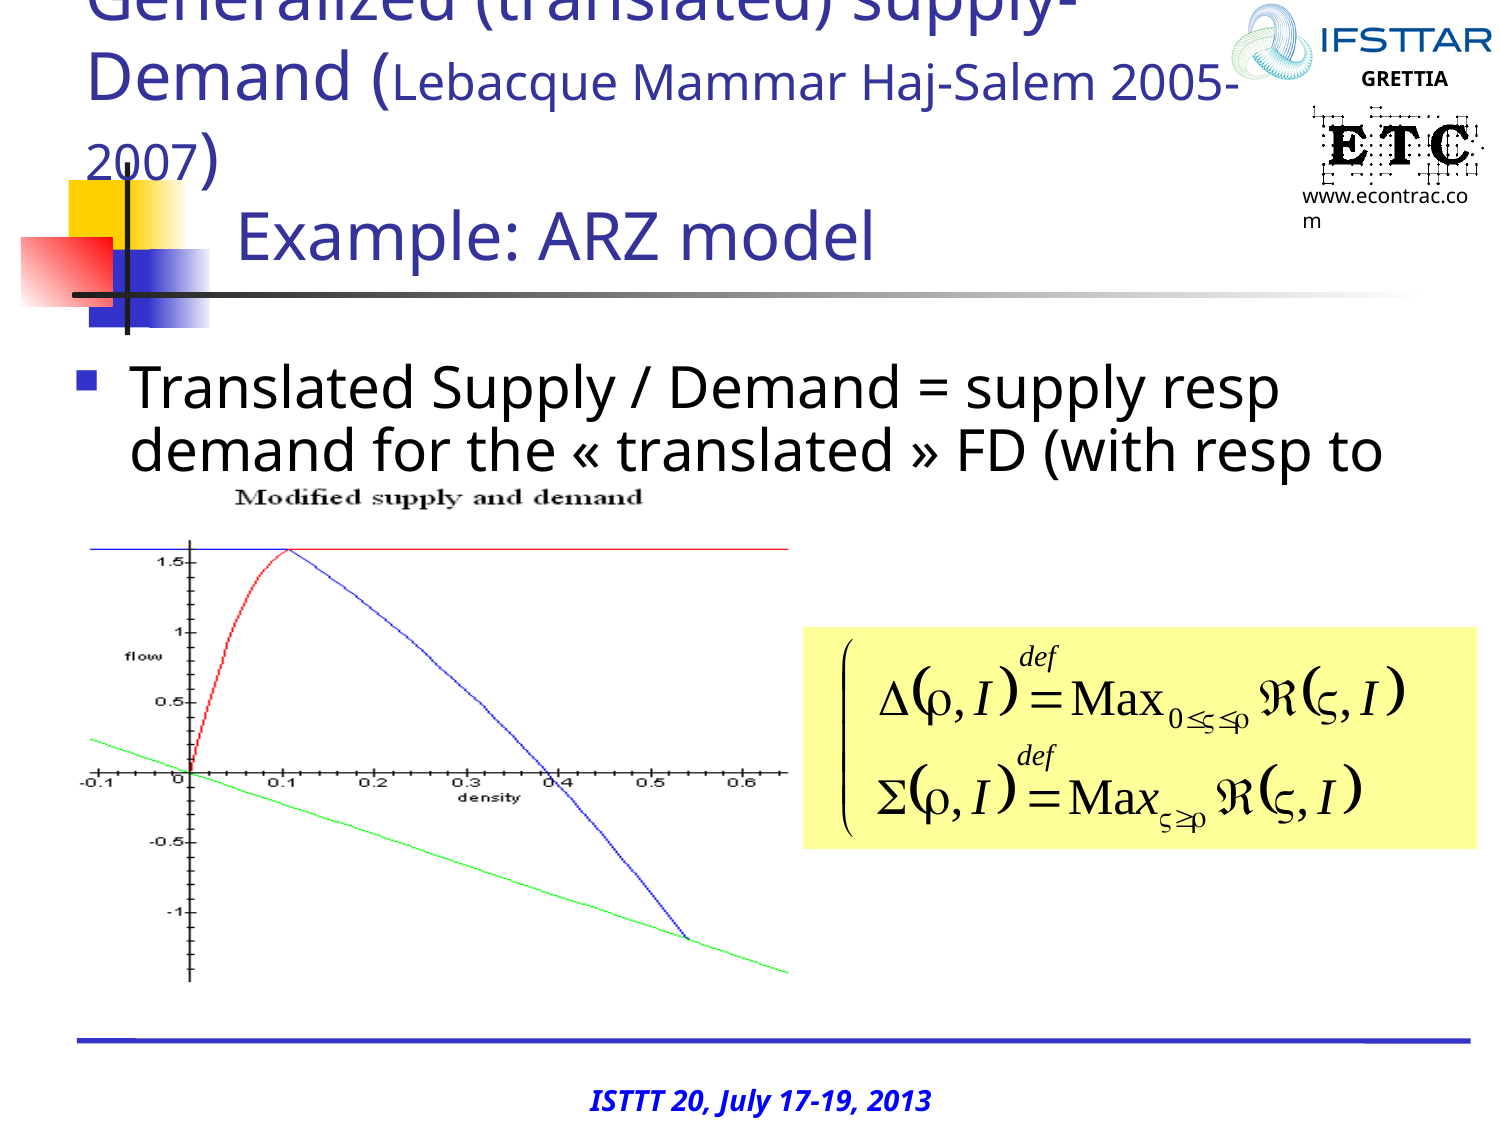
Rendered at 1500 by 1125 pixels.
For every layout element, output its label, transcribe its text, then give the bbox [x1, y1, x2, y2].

picture [1409, 74, 1417, 82]
footer ISTTT 20, July 17-19, 2013 [64, 1042, 1465, 1125]
picture [1313, 105, 1484, 185]
title Generalized (translated) supply- Demand (Lebacque Mammar Haj-Salem 2005-2007) Example: ARZ model [70, 11, 1313, 282]
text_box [802, 627, 1477, 850]
picture [1230, 2, 1494, 82]
picture [5, 485, 875, 1036]
list Translated Supply / Demand = supply resp demand for the « translated » FD (with resp to I ) [58, 349, 1482, 493]
